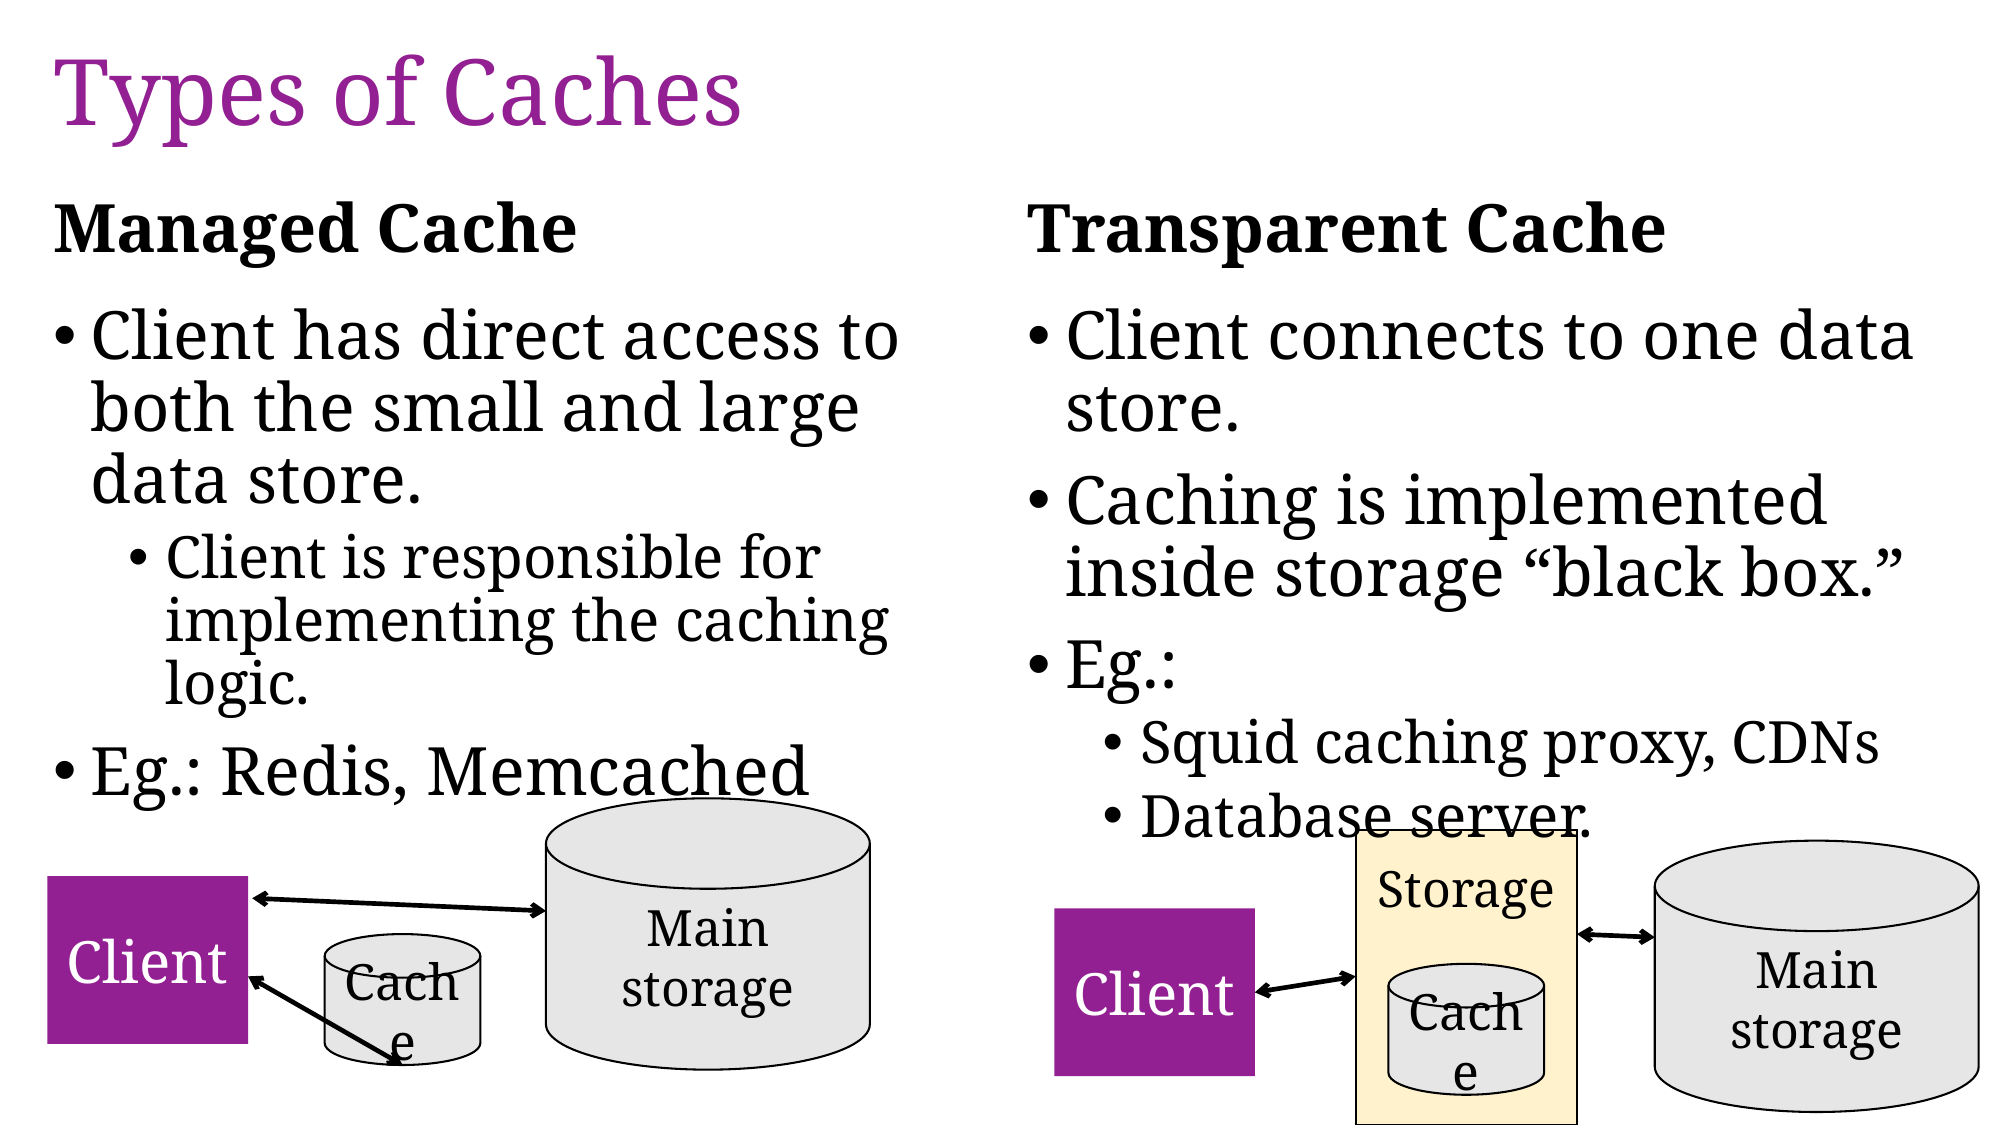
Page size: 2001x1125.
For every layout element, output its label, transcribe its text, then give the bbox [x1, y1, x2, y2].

text_box Storage [1355, 843, 1578, 1125]
list Transparent Cache [1012, 187, 1966, 275]
list Managed Cache [38, 187, 984, 275]
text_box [1254, 976, 1356, 993]
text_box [247, 976, 325, 1000]
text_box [252, 898, 546, 911]
text_box Main storage [1653, 839, 1980, 1114]
text_box Cache [323, 933, 482, 1067]
text_box Client [46, 875, 249, 1045]
list Client has direct access to both the small and large data store. Client is responsible for implementing the caching logic. Eg.: Redis, Memcached [38, 294, 984, 770]
text_box Cache [1387, 962, 1546, 1096]
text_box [1576, 934, 1655, 938]
title Types of Caches [38, 22, 1966, 168]
text_box Main storage [544, 797, 871, 1071]
list Client connects to one data store. Caching is implemented inside storage “black box.” Eg.: Squid caching proxy, CDNs Database server. [1012, 294, 1966, 843]
text_box Client [1053, 907, 1256, 1077]
